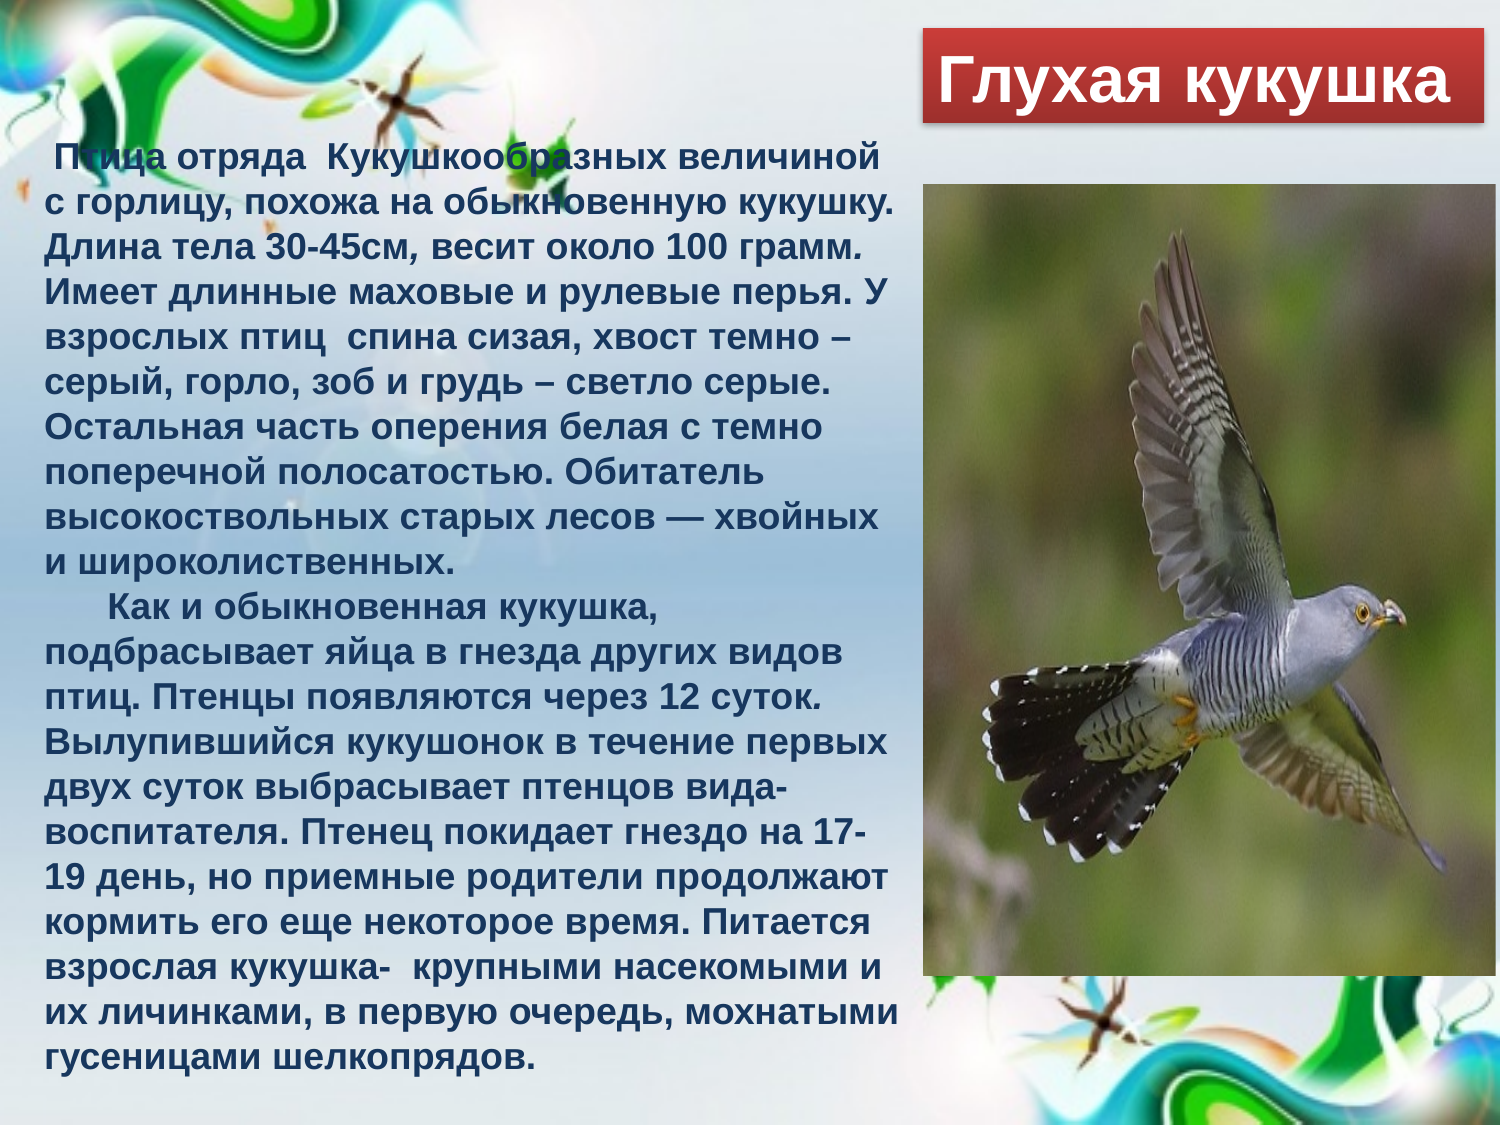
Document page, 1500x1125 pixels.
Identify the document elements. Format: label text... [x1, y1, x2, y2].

text_box Птица отряда Кукушкообразных величиной с горлицу, похожа на обыкновенную кукушку. Длина тела 30-45см, весит около 100 грамм. Имеет длинные маховые и рулевые перья. У взрослых птиц спина сизая, хвост темно – серый, горло, зоб и грудь – светло серые. Остальная часть оперения белая с темно поперечной полосатостью. Обитатель высокоствольных старых лесов — хвойных и широколиственных. Как и обыкновенная кукушка, подбрасывает яйца в гнезда других видов птиц. Птенцы появляются через 12 суток. Вылупившийся кукушонок в течение первых двух суток выбрасывает птенцов вида-воспитателя. Птенец покидает гнездо на 17-19 день, но приемные родители продолжают кормить его еще некоторое время. Питается взрослая кукушка- крупными насекомыми и их личинками, в первую очередь, мохнатыми гусеницами шелкопрядов. [29, 124, 923, 1084]
text_box Глухая кукушка [922, 28, 1485, 123]
picture [0, 0, 1500, 1125]
